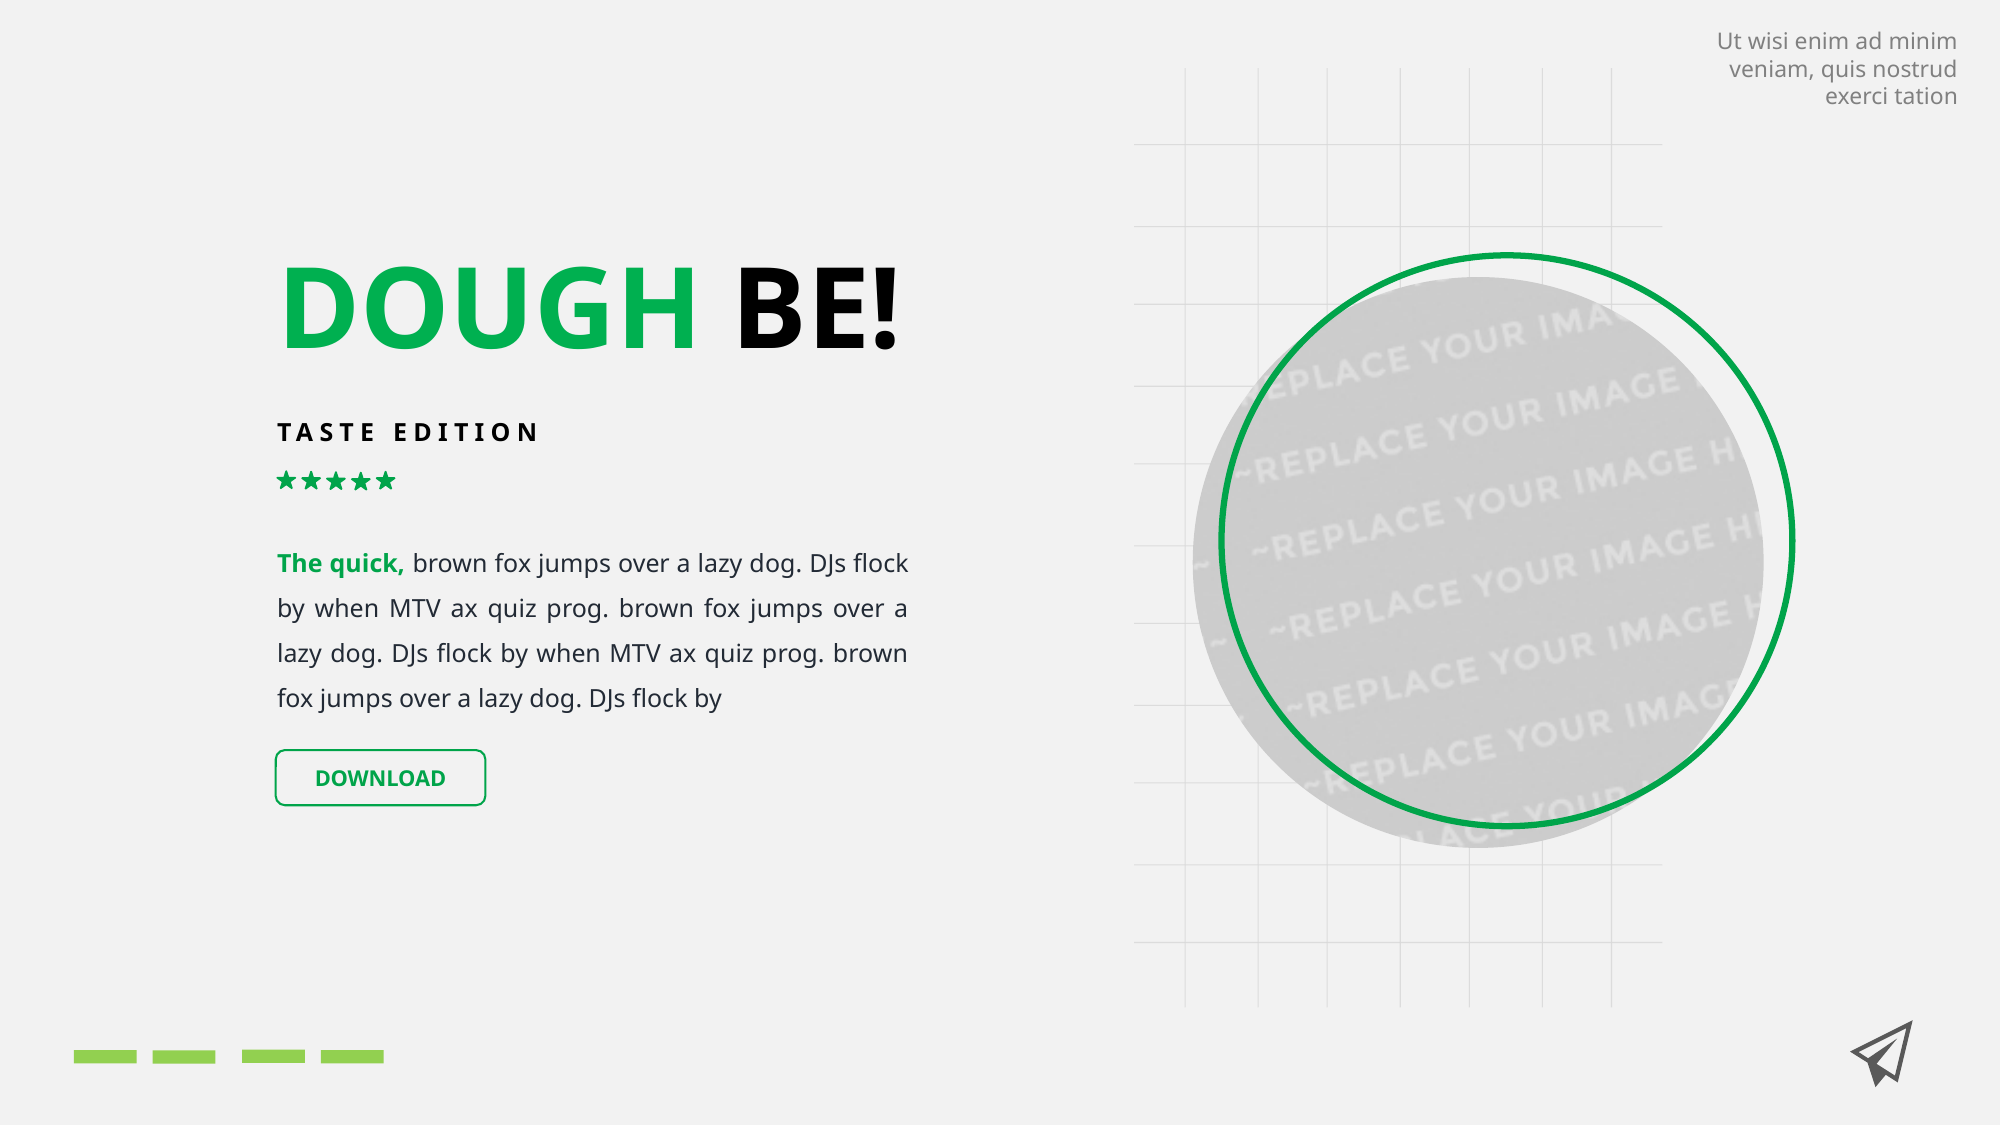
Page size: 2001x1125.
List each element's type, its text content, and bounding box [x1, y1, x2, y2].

text_box Ut wisi enim ad minim veniam, quis nostrud exerci tation [1664, 19, 1973, 117]
text_box [152, 1049, 216, 1065]
text_box [73, 1049, 138, 1064]
text_box [1850, 1020, 1913, 1088]
text_box DOWNLOAD [274, 749, 487, 807]
text_box [241, 1049, 306, 1064]
text_box [1220, 254, 1794, 828]
text_box TASTE EDITION [262, 409, 608, 455]
text_box The quick, brown fox jumps over a lazy dog. DJs flock by when MTV ax quiz prog. brown fox jumps over a lazy dog. DJs flock by when MTV ax quiz prog. brown fox jumps over a lazy dog. DJs flock by [262, 525, 925, 720]
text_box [276, 470, 396, 491]
text_box DOUGH BE! [262, 229, 1044, 379]
text_box [320, 1049, 385, 1064]
picture [1192, 331, 1656, 848]
